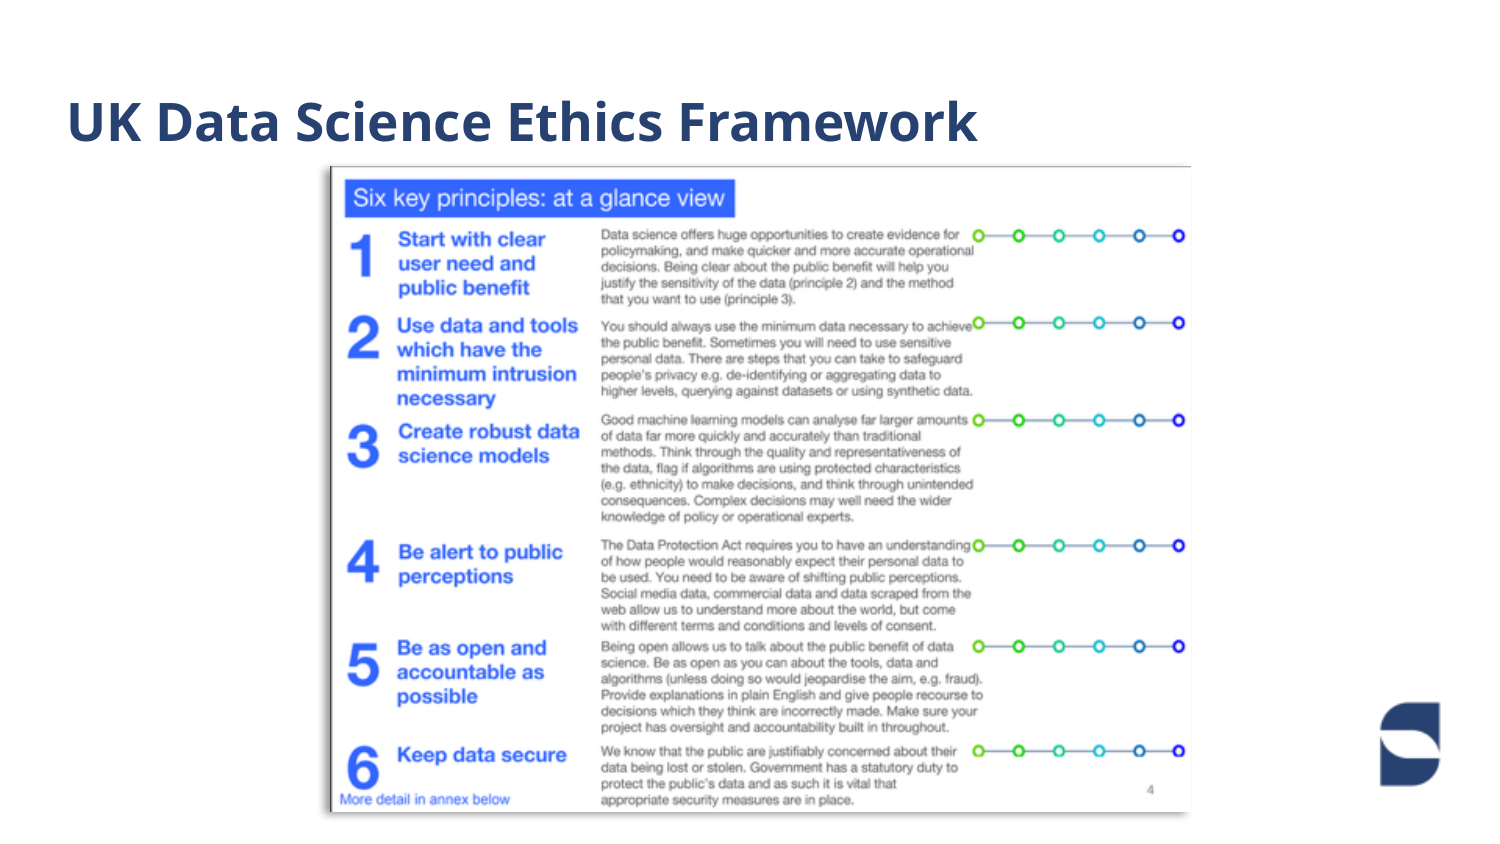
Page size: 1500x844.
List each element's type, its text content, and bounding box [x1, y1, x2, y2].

title UK Data Science Ethics Framework [51, 72, 1449, 167]
picture [329, 166, 1191, 812]
picture [1363, 685, 1458, 804]
